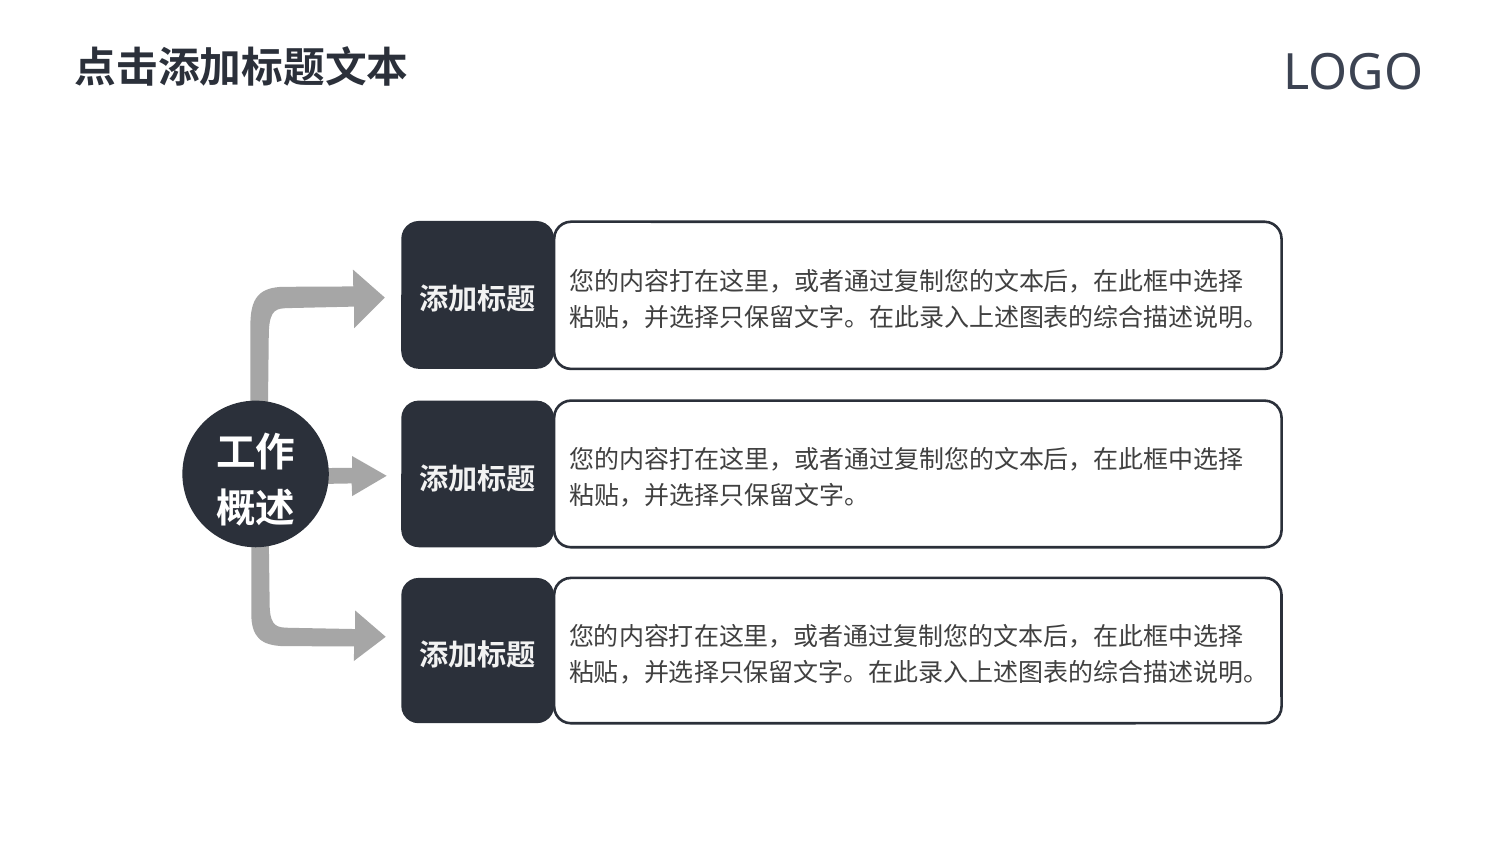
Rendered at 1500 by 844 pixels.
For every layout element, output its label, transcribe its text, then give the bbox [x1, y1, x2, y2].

text_box 添加标题 [401, 220, 555, 369]
text_box 您的内容打在这里，或者通过复制您的文本后，在此框中选择粘贴，并选择只保留文字。在此录入上述图表的综合描述说明。 [554, 221, 1282, 369]
text_box 添加标题 [401, 577, 555, 724]
text_box LOGO [1268, 31, 1439, 107]
text_box [251, 547, 386, 662]
text_box [250, 269, 385, 401]
text_box 您的内容打在这里，或者通过复制您的文本后，在此框中选择粘贴，并选择只保留文字。 [554, 400, 1282, 548]
text_box 点击添加标题文本 [59, 33, 424, 99]
text_box 添加标题 [401, 400, 555, 548]
text_box 您的内容打在这里，或者通过复制您的文本后，在此框中选择粘贴，并选择只保留文字。在此录入上述图表的综合描述说明。 [554, 577, 1282, 724]
text_box 工作 概述 [182, 400, 329, 548]
text_box [329, 456, 387, 497]
